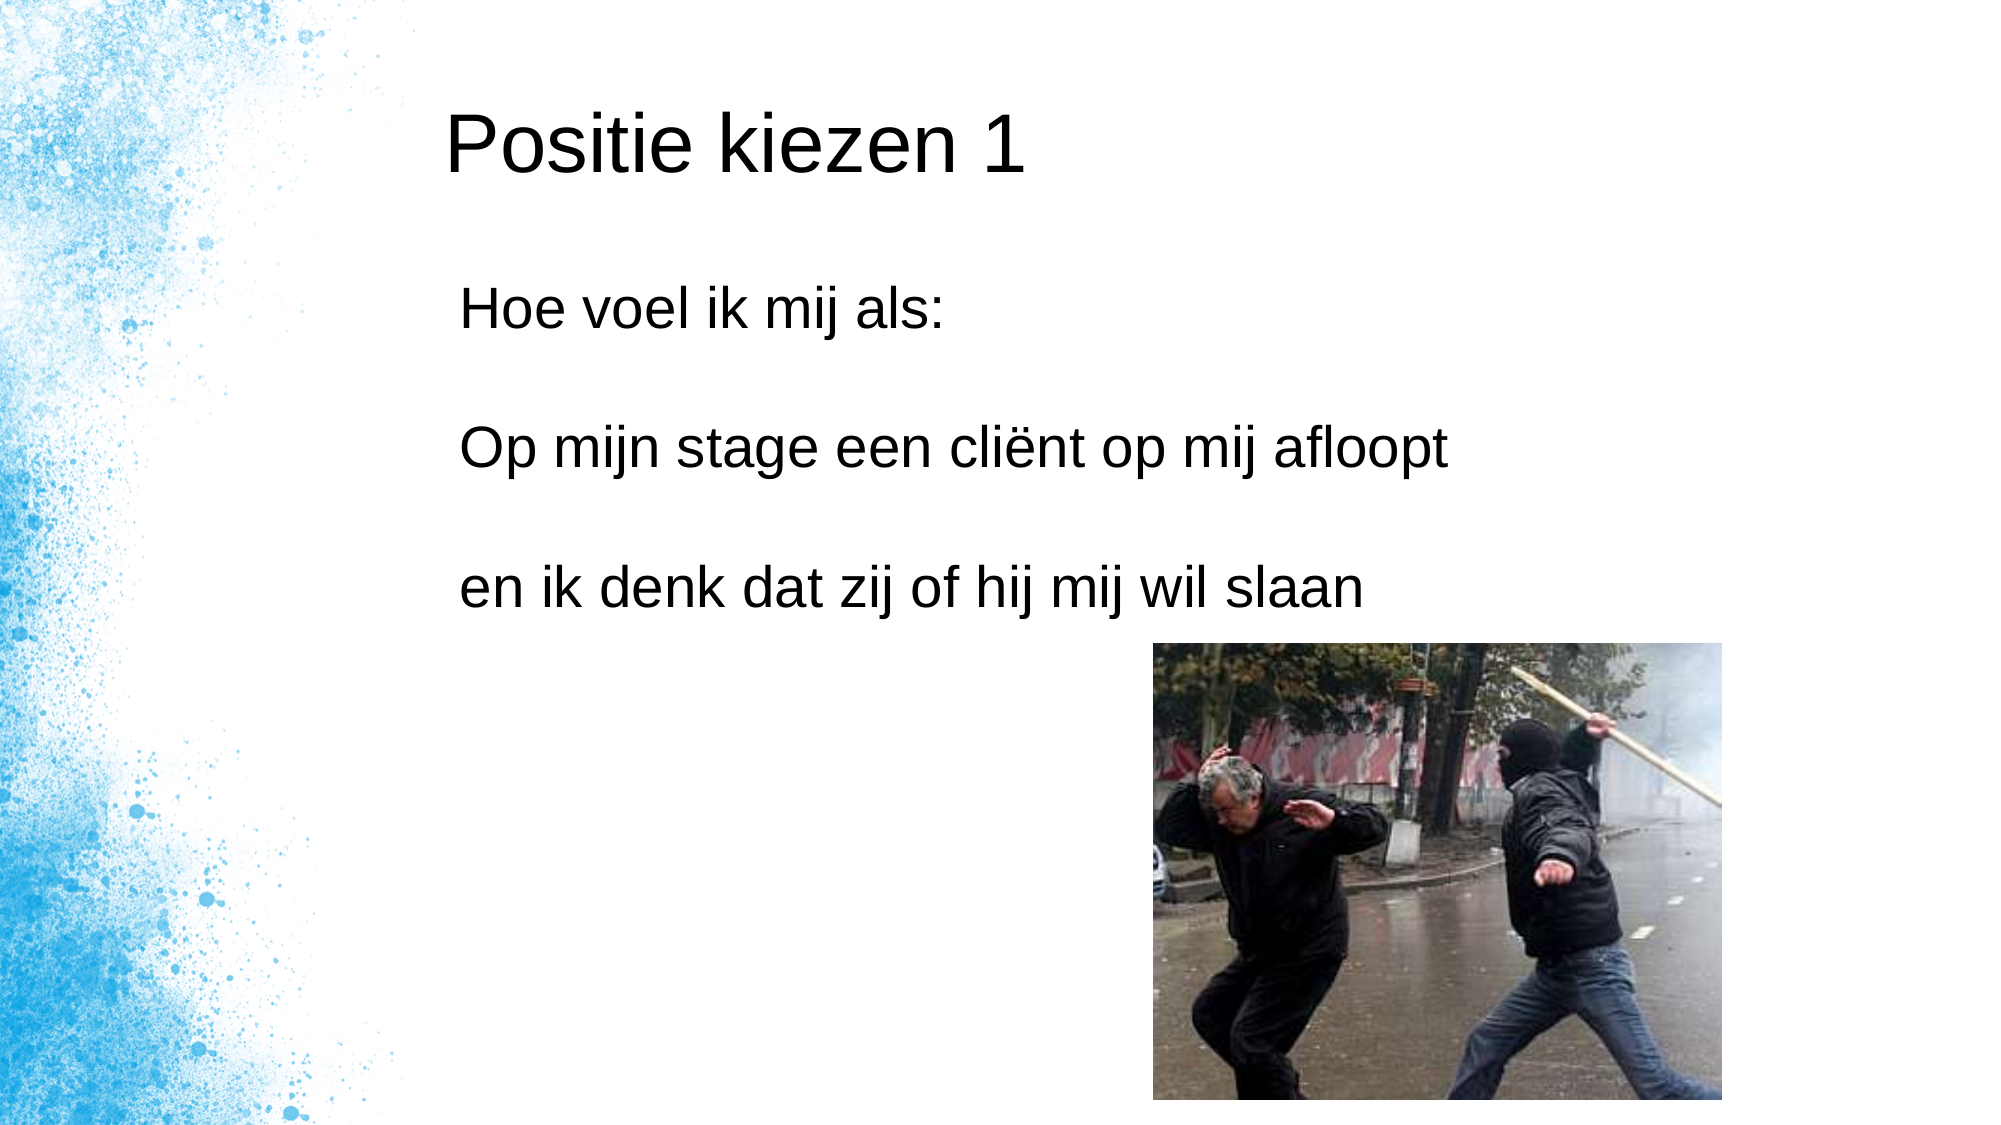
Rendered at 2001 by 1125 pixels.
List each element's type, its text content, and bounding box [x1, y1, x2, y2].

picture [1153, 643, 1722, 1101]
text_box Hoe voel ik mij als: Op mijn stage een cliënt op mij afloopt en ik denk dat zij of hij mij wil slaan [445, 262, 1676, 1005]
text_box Positie kiezen 1 [445, 45, 1676, 233]
picture [0, 0, 415, 1125]
